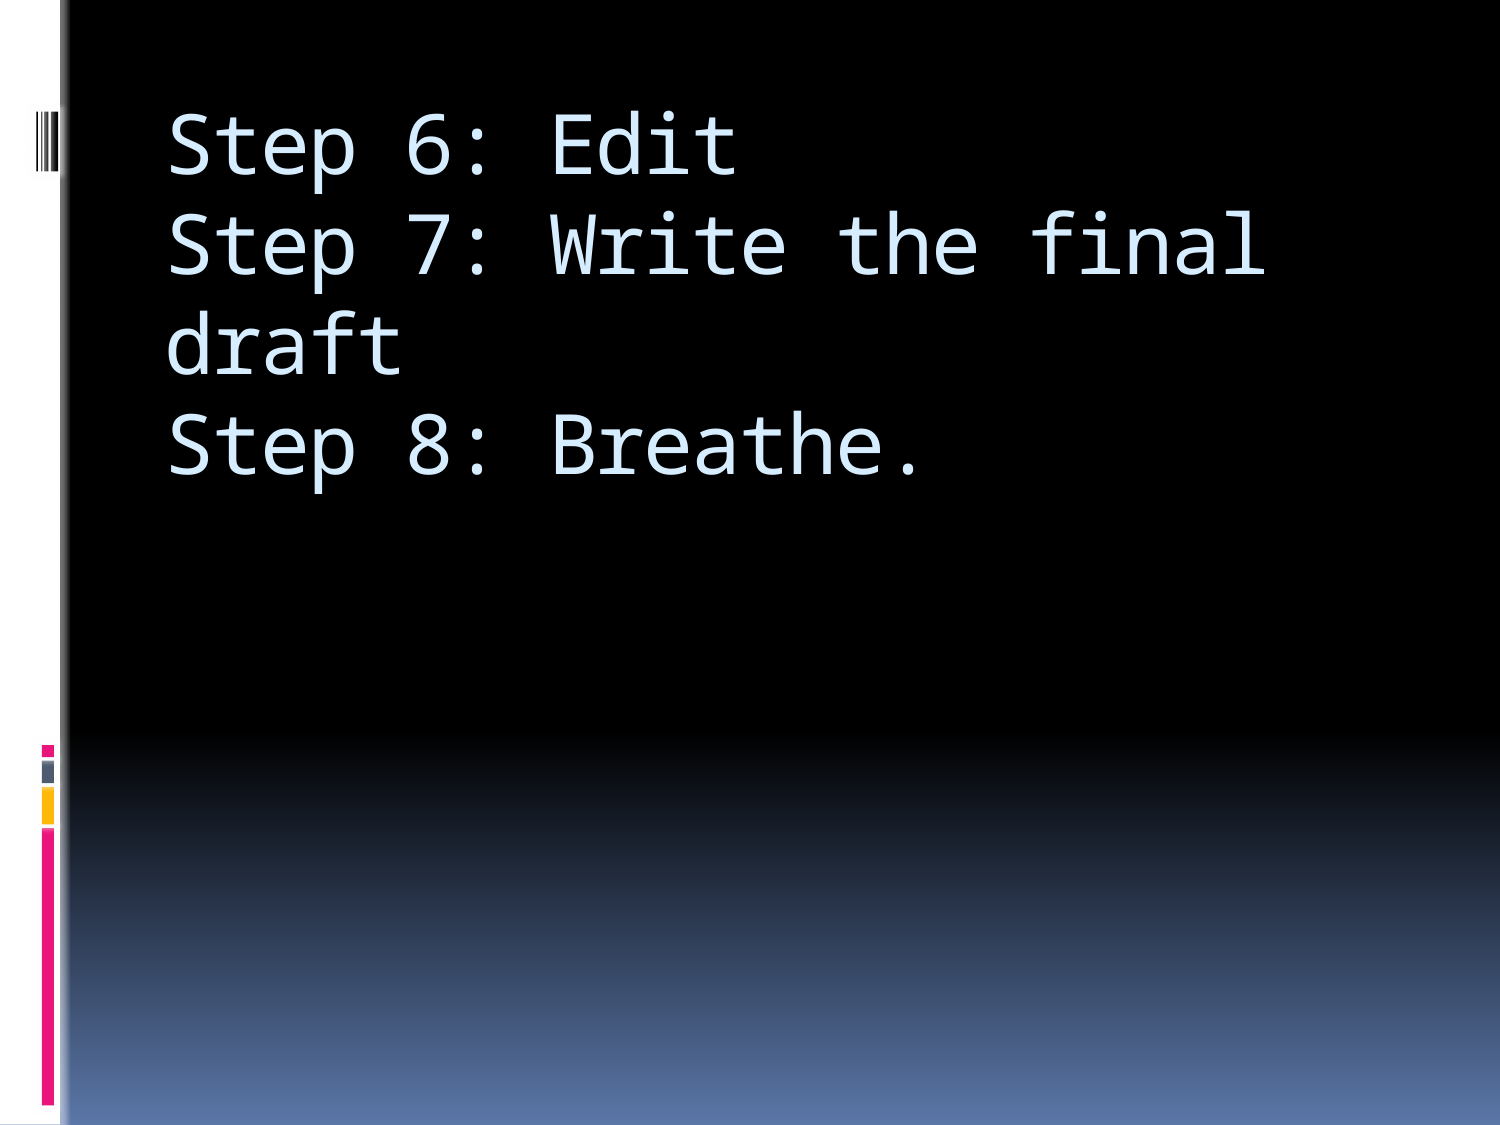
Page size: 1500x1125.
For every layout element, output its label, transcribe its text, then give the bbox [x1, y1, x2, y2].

title Step 6: Edit Step 7: Write the final draft Step 8: Breathe. [150, 83, 1425, 234]
